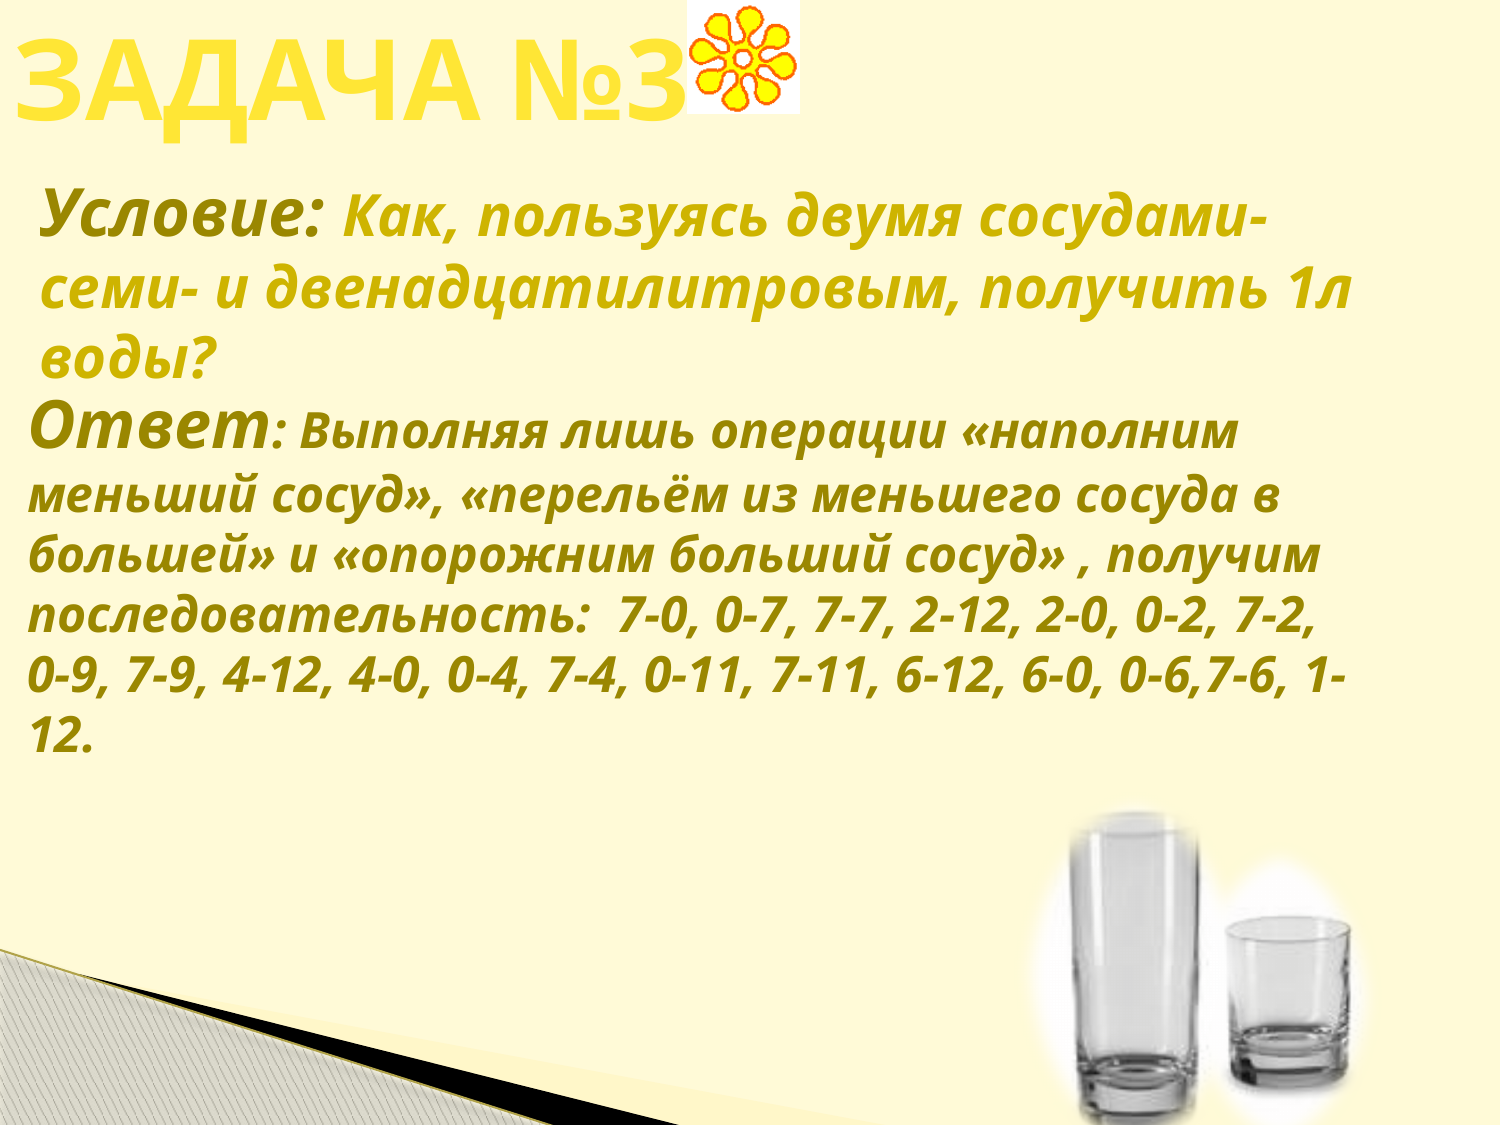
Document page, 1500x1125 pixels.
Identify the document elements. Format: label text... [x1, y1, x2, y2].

picture [1012, 787, 1385, 1125]
text_box Условие: Как, пользуясь двумя сосудами- семи- и двенадцатилитровым, получить 1л воды? [24, 162, 1438, 398]
picture [687, 0, 801, 114]
text_box Задача №3 [0, 0, 706, 150]
text_box Ответ: Выполняя лишь операции «наполним меньший сосуд», «перельём из меньшего сосуда в большей» и «опорожним больший сосуд» , получим последовательность: 7-0, 0-7, 7-7, 2-12, 2-0, 0-2, 7-2, 0-9, 7-9, 4-12, 4-0, 0-4, 7-4, 0-11, 7-11, 6-12, 6-0, 0-6,7-6, 1-12. [12, 374, 1375, 770]
